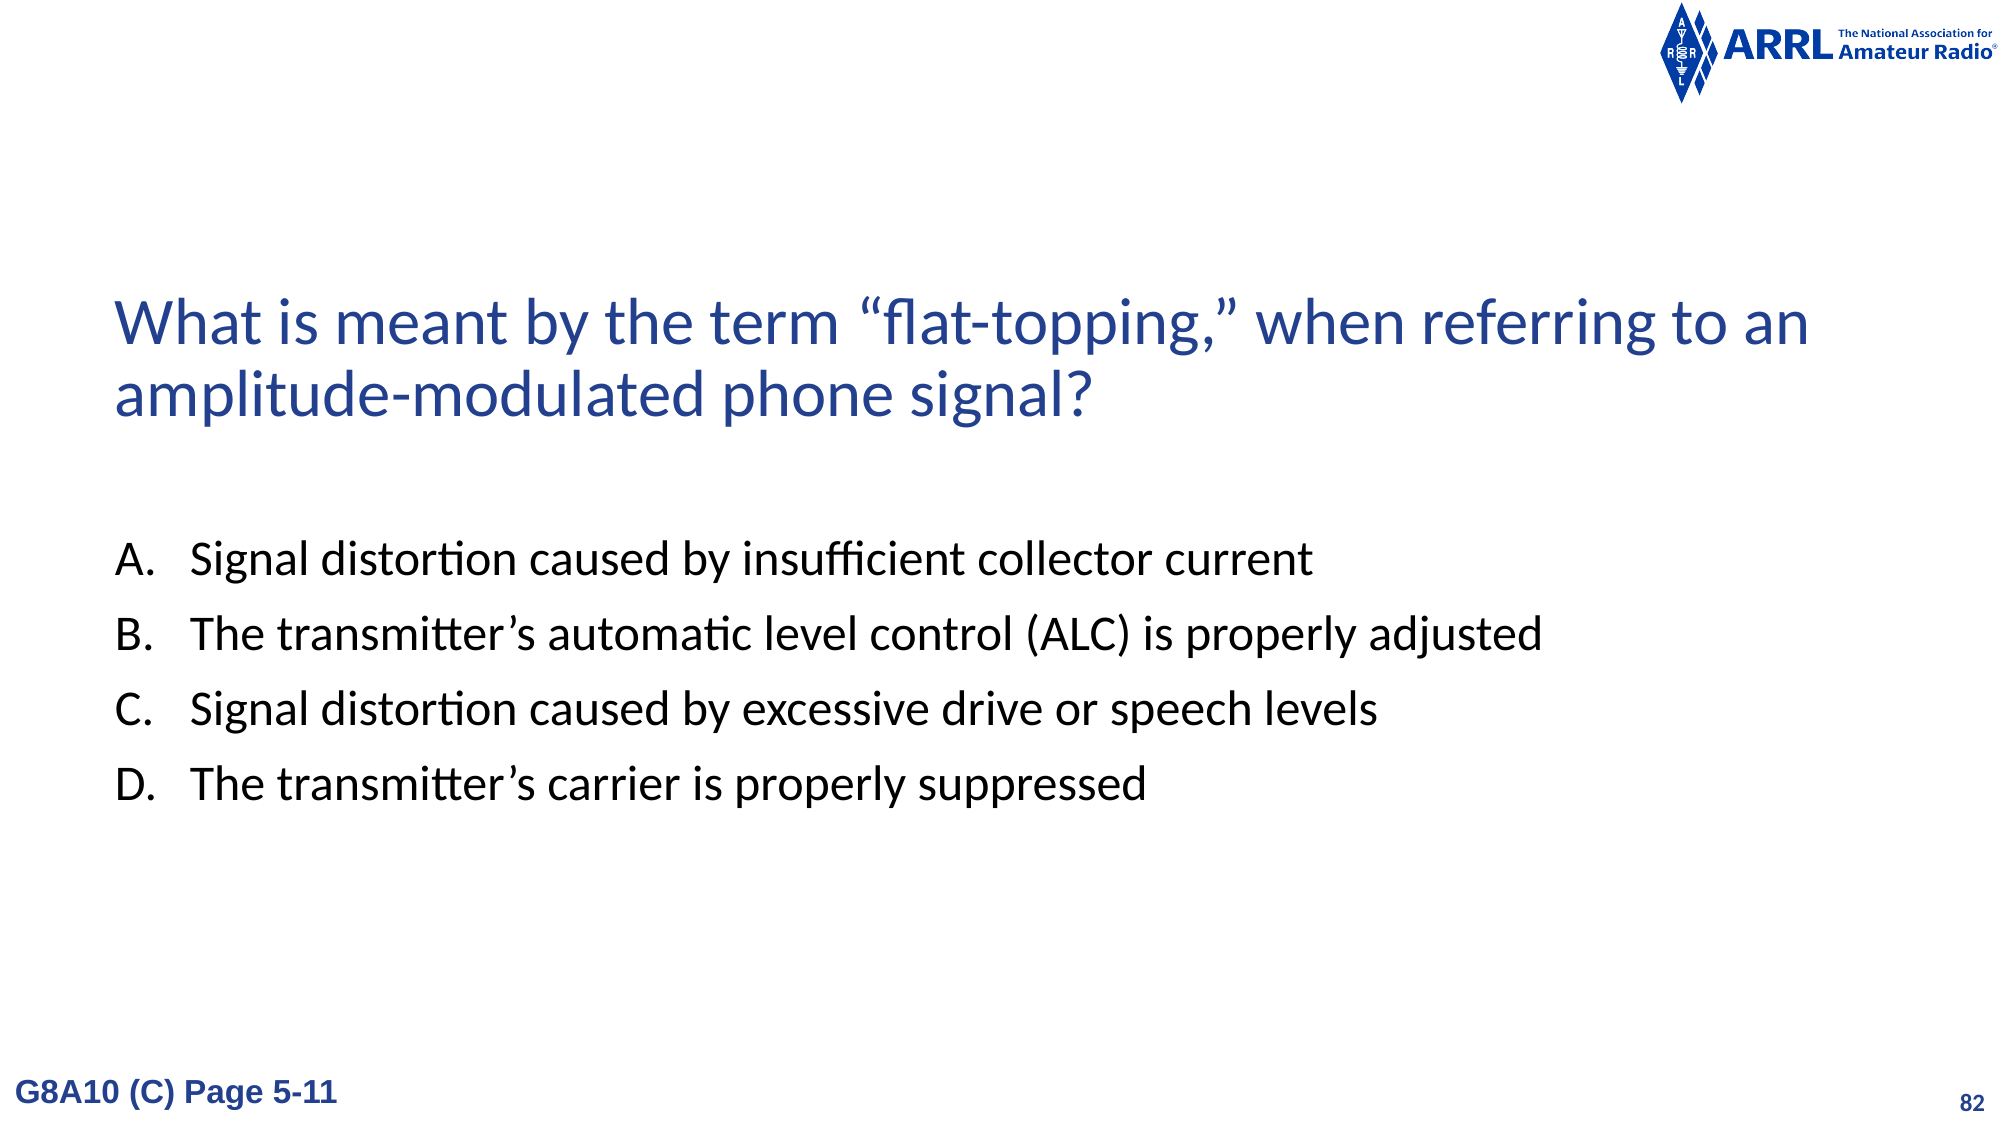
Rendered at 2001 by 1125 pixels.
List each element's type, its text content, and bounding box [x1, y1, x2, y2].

list Signal distortion caused by insufficient collector current The transmitter’s automatic level control (ALC) is properly adjusted Signal distortion caused by excessive drive or speech levels The transmitter’s carrier is properly suppressed [99, 525, 1900, 1005]
text_box G8A10 (C) Page 5-11 [0, 1062, 1313, 1118]
text_box 82 [1899, 1079, 2000, 1125]
title What is meant by the term “flat-topping,” when referring to an amplitude-modulated phone signal? [99, 249, 1900, 468]
picture [1658, 0, 1999, 106]
